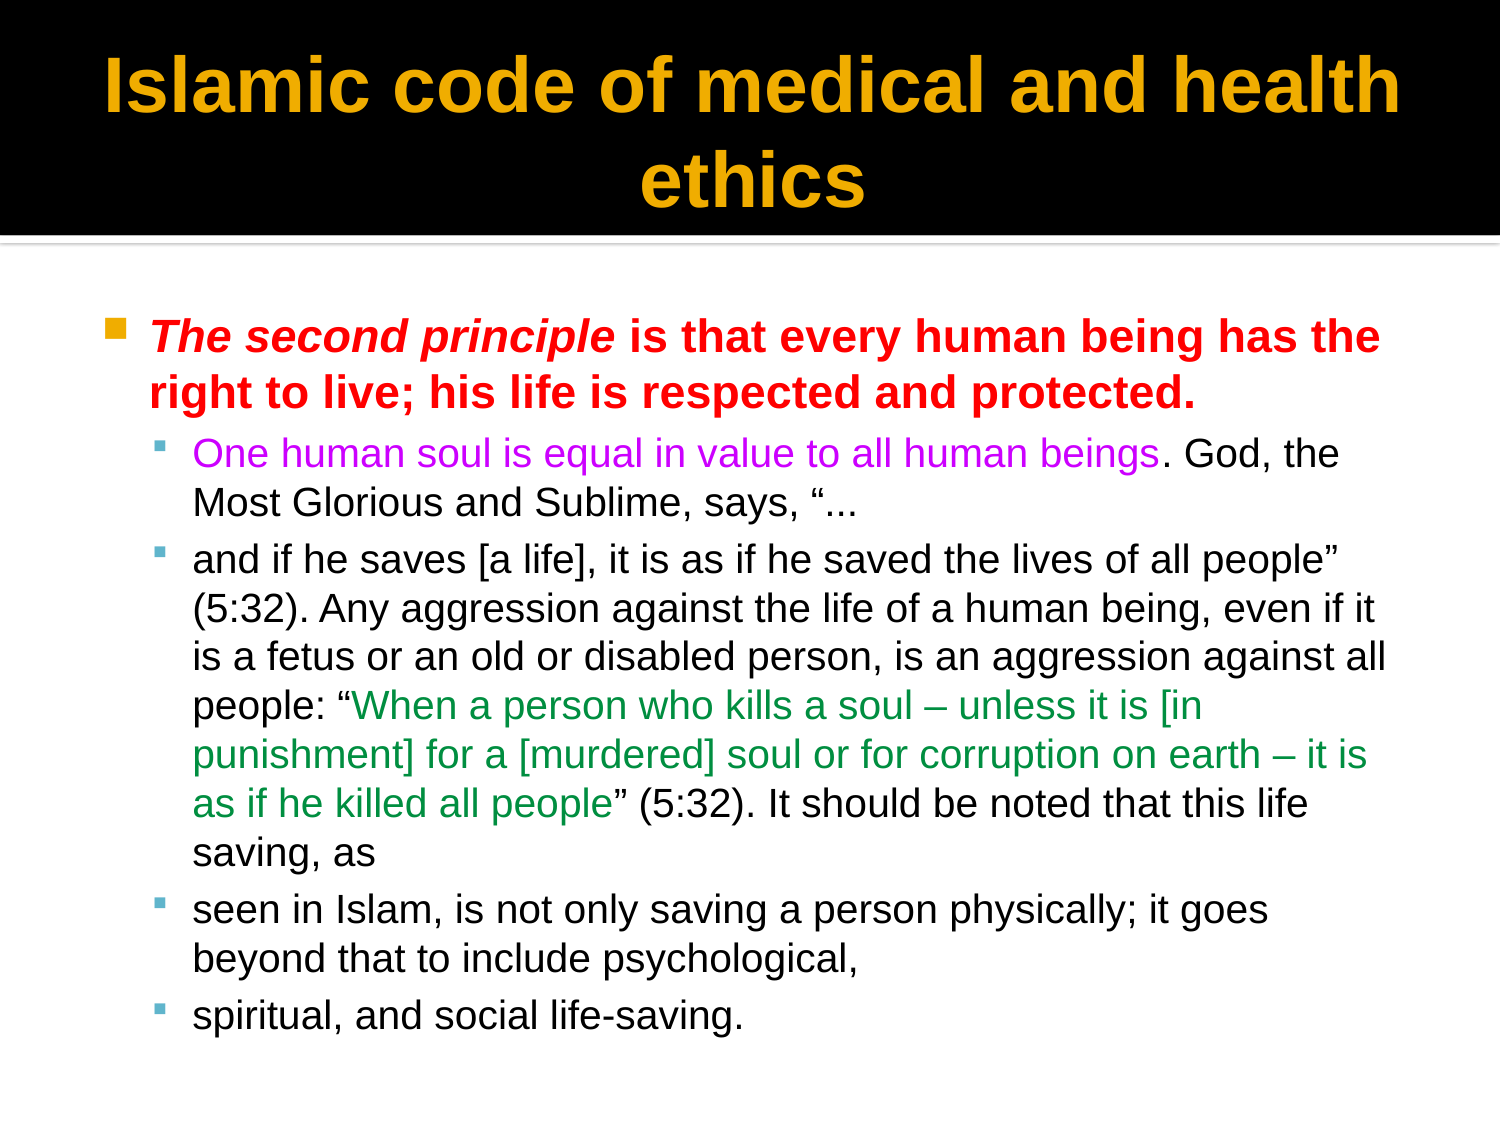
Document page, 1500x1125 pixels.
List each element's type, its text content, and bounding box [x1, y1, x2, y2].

title Islamic code of medical and health ethics [75, 25, 1425, 231]
list The second principle is that every human being has the right to live; his life is respected and protected. One human soul is equal in value to all human beings. God, the Most Glorious and Sublime, says, “... and if he saves [a life], it is as if he saved the lives of all people” (5:32). Any aggression against the life of a human being, even if it is a fetus or an old or disabled person, is an aggression against all people: “When a person who kills a soul – unless it is [in punishment] for a [murdered] soul or for corruption on earth – it is as if he killed all people” (5:32). It should be noted that this life saving, as seen in Islam, is not only saving a person physically; it goes beyond that to include psychological, spiritual, and social life-saving. [75, 291, 1425, 1050]
